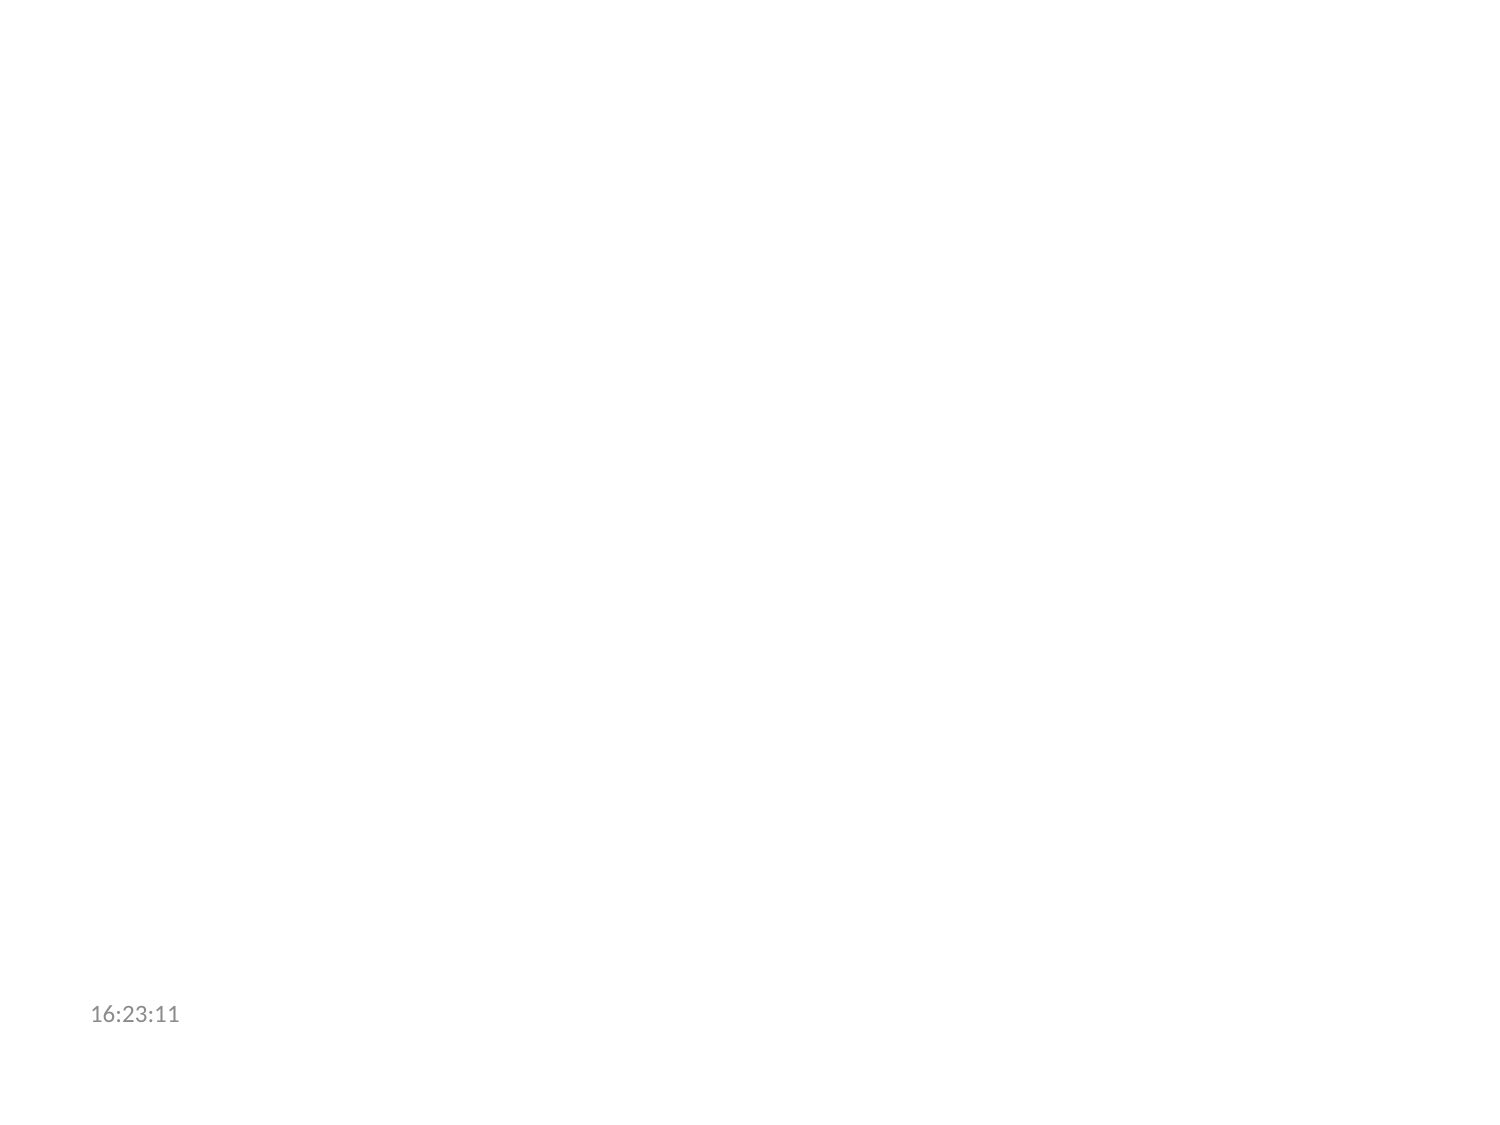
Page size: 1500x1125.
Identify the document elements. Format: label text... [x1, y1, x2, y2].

text_box 15:35:09 [75, 982, 425, 1043]
